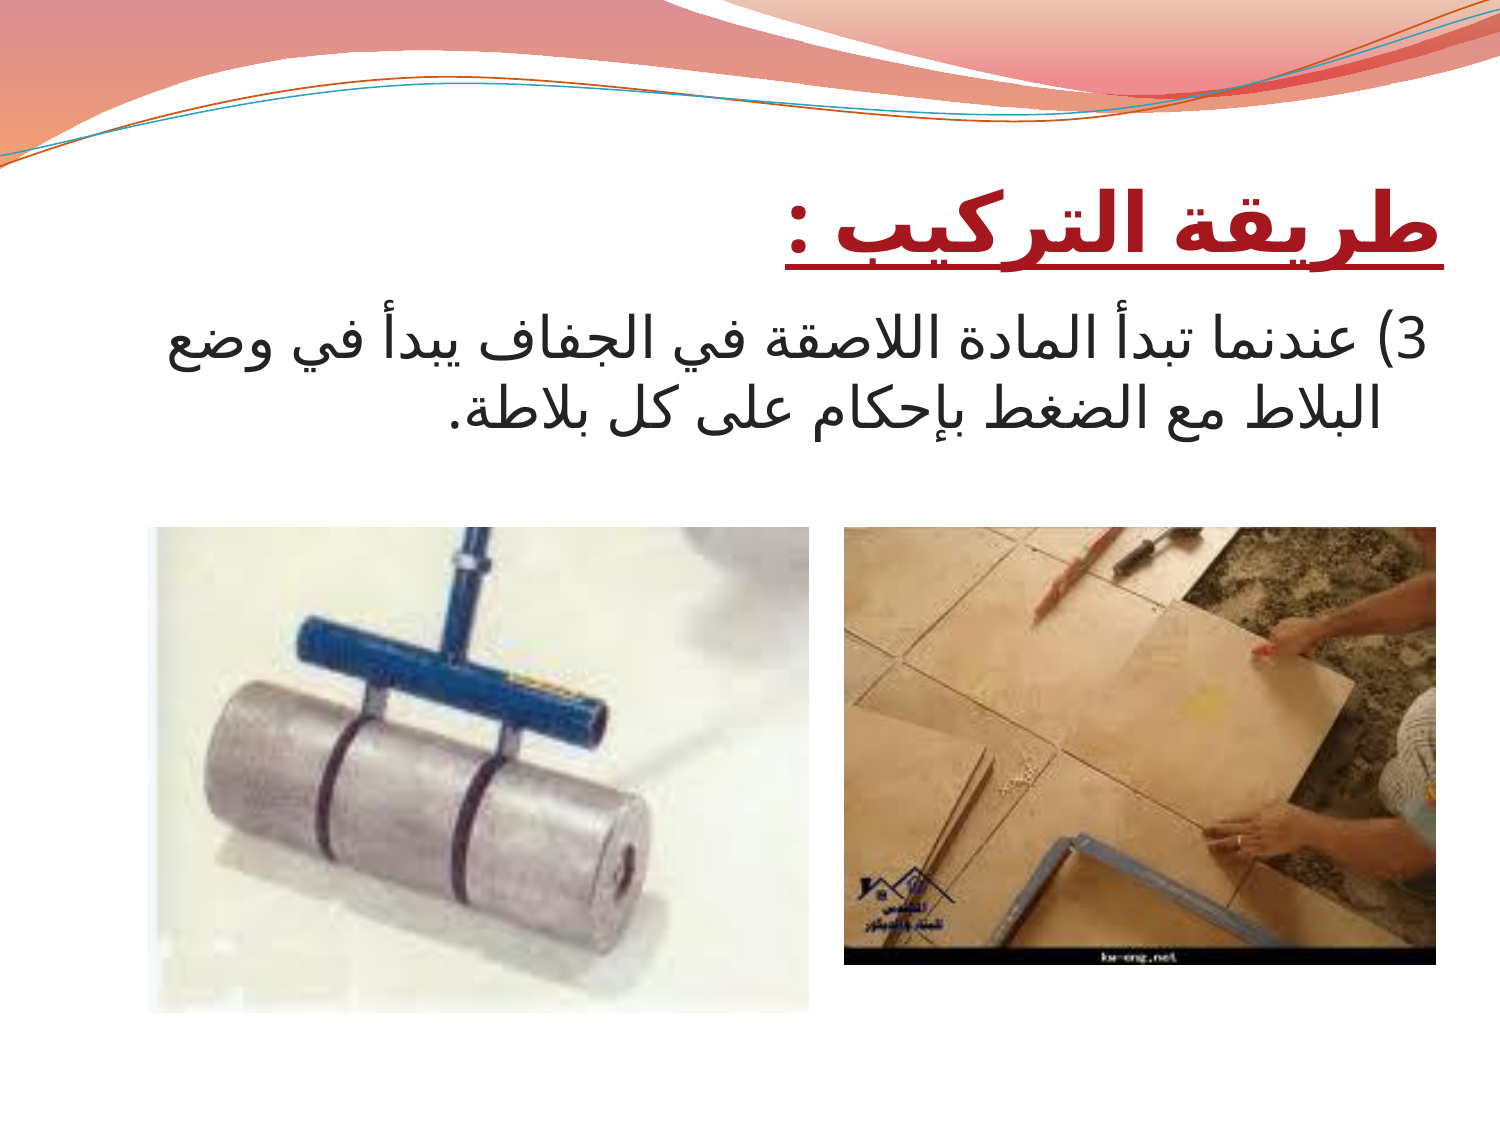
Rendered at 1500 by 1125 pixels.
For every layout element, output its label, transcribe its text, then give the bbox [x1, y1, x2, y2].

list 3) عندنما تبدأ المادة اللاصقة في الجفاف يبدأ في وضع البلاط مع الضغط بإحكام على كل بلاطة. [93, 292, 1444, 1013]
picture [147, 526, 810, 1013]
picture [844, 526, 1436, 965]
title طريقة التركيب : [93, 82, 1444, 270]
